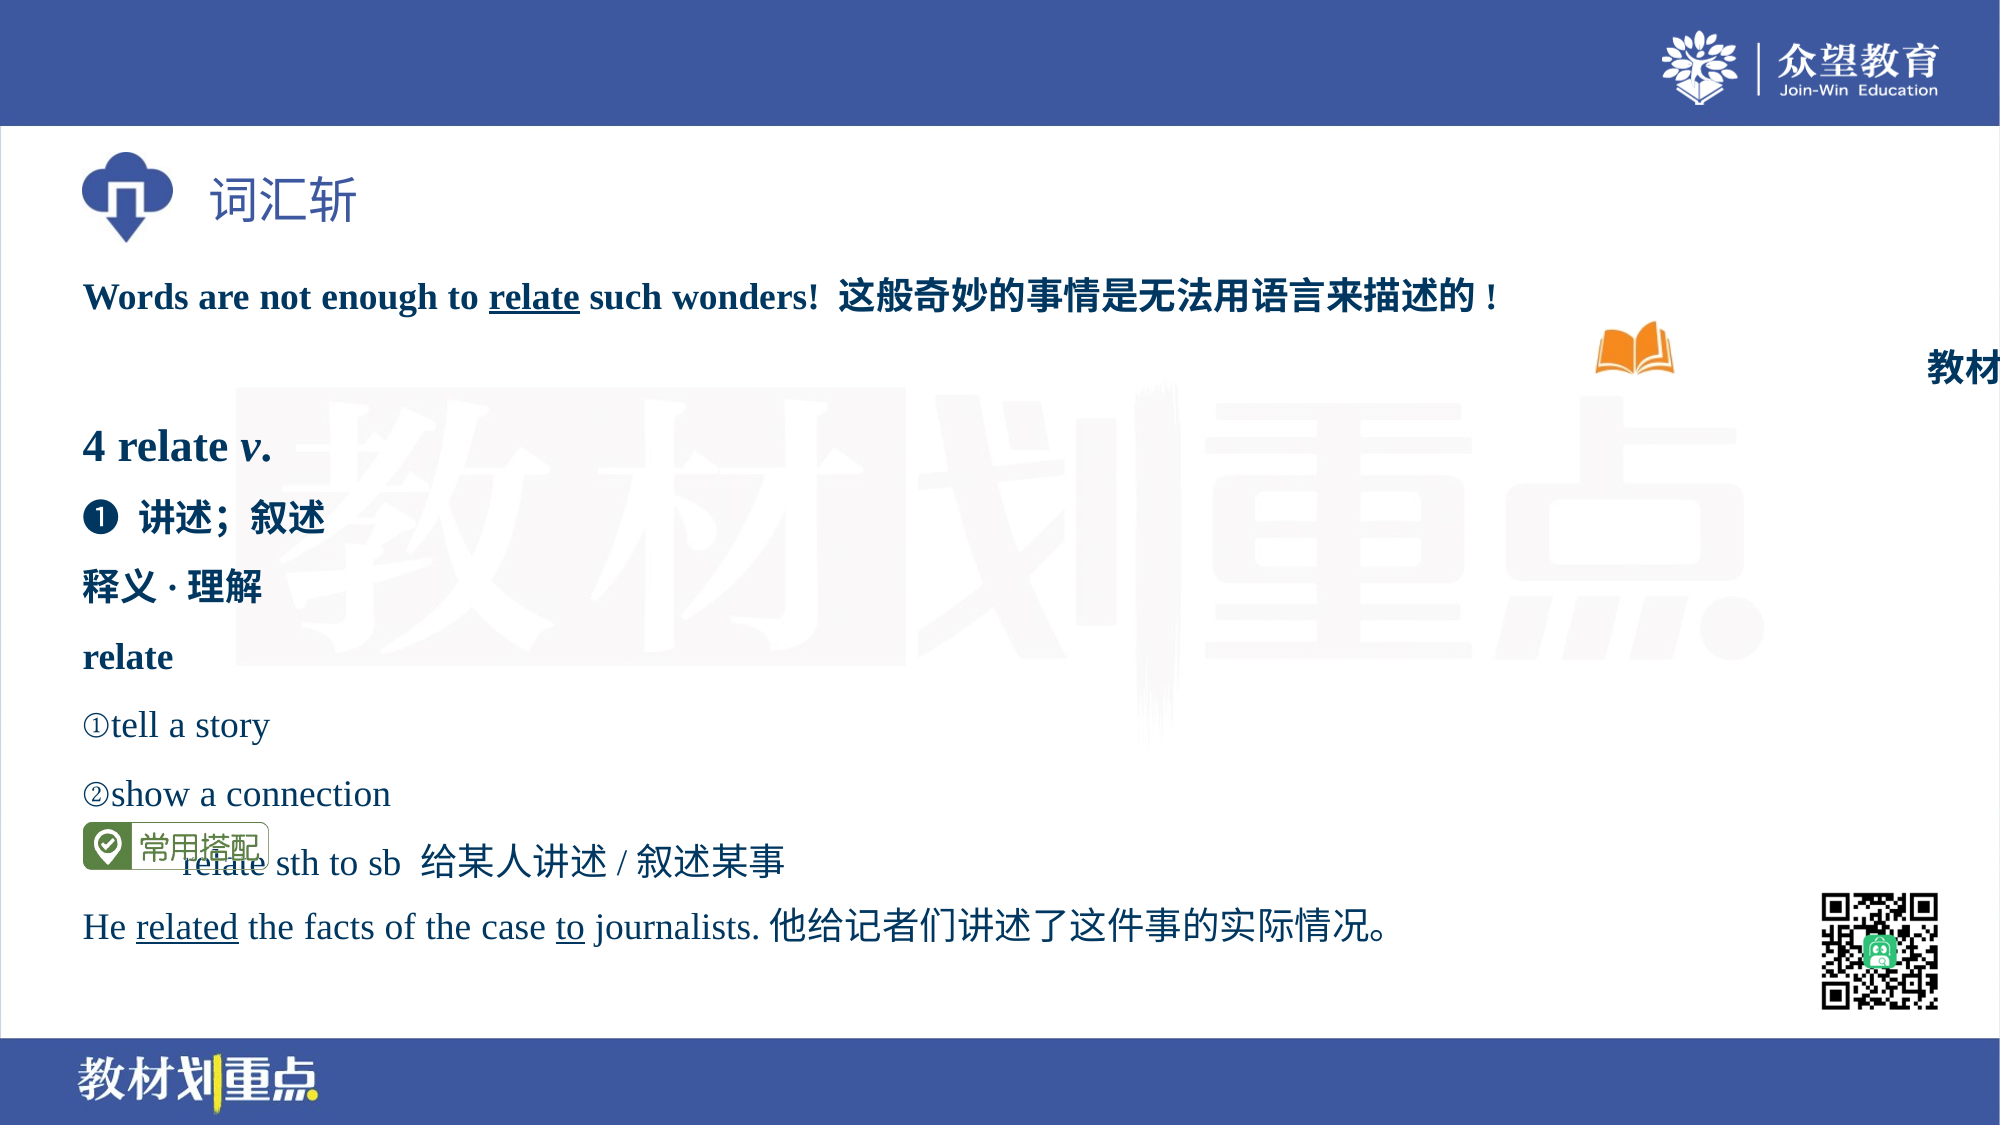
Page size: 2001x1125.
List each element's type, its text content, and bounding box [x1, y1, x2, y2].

text_box 4 relate v. [82, 389, 1817, 470]
picture [0, 0, 2000, 1125]
text_box Words are not enough to relate such wonders! 这般奇妙的事情是无法用语言来描述的! 教材P75 [82, 248, 1817, 382]
text_box ➊ 讲述；叙述 释义·理解 relate ①tell a story ②show a connection relate sth to sb 给某人讲述/叙述某事 He related the facts of the case to journalists.他给记者们讲述了这件事的实际情况。 [82, 470, 1817, 941]
